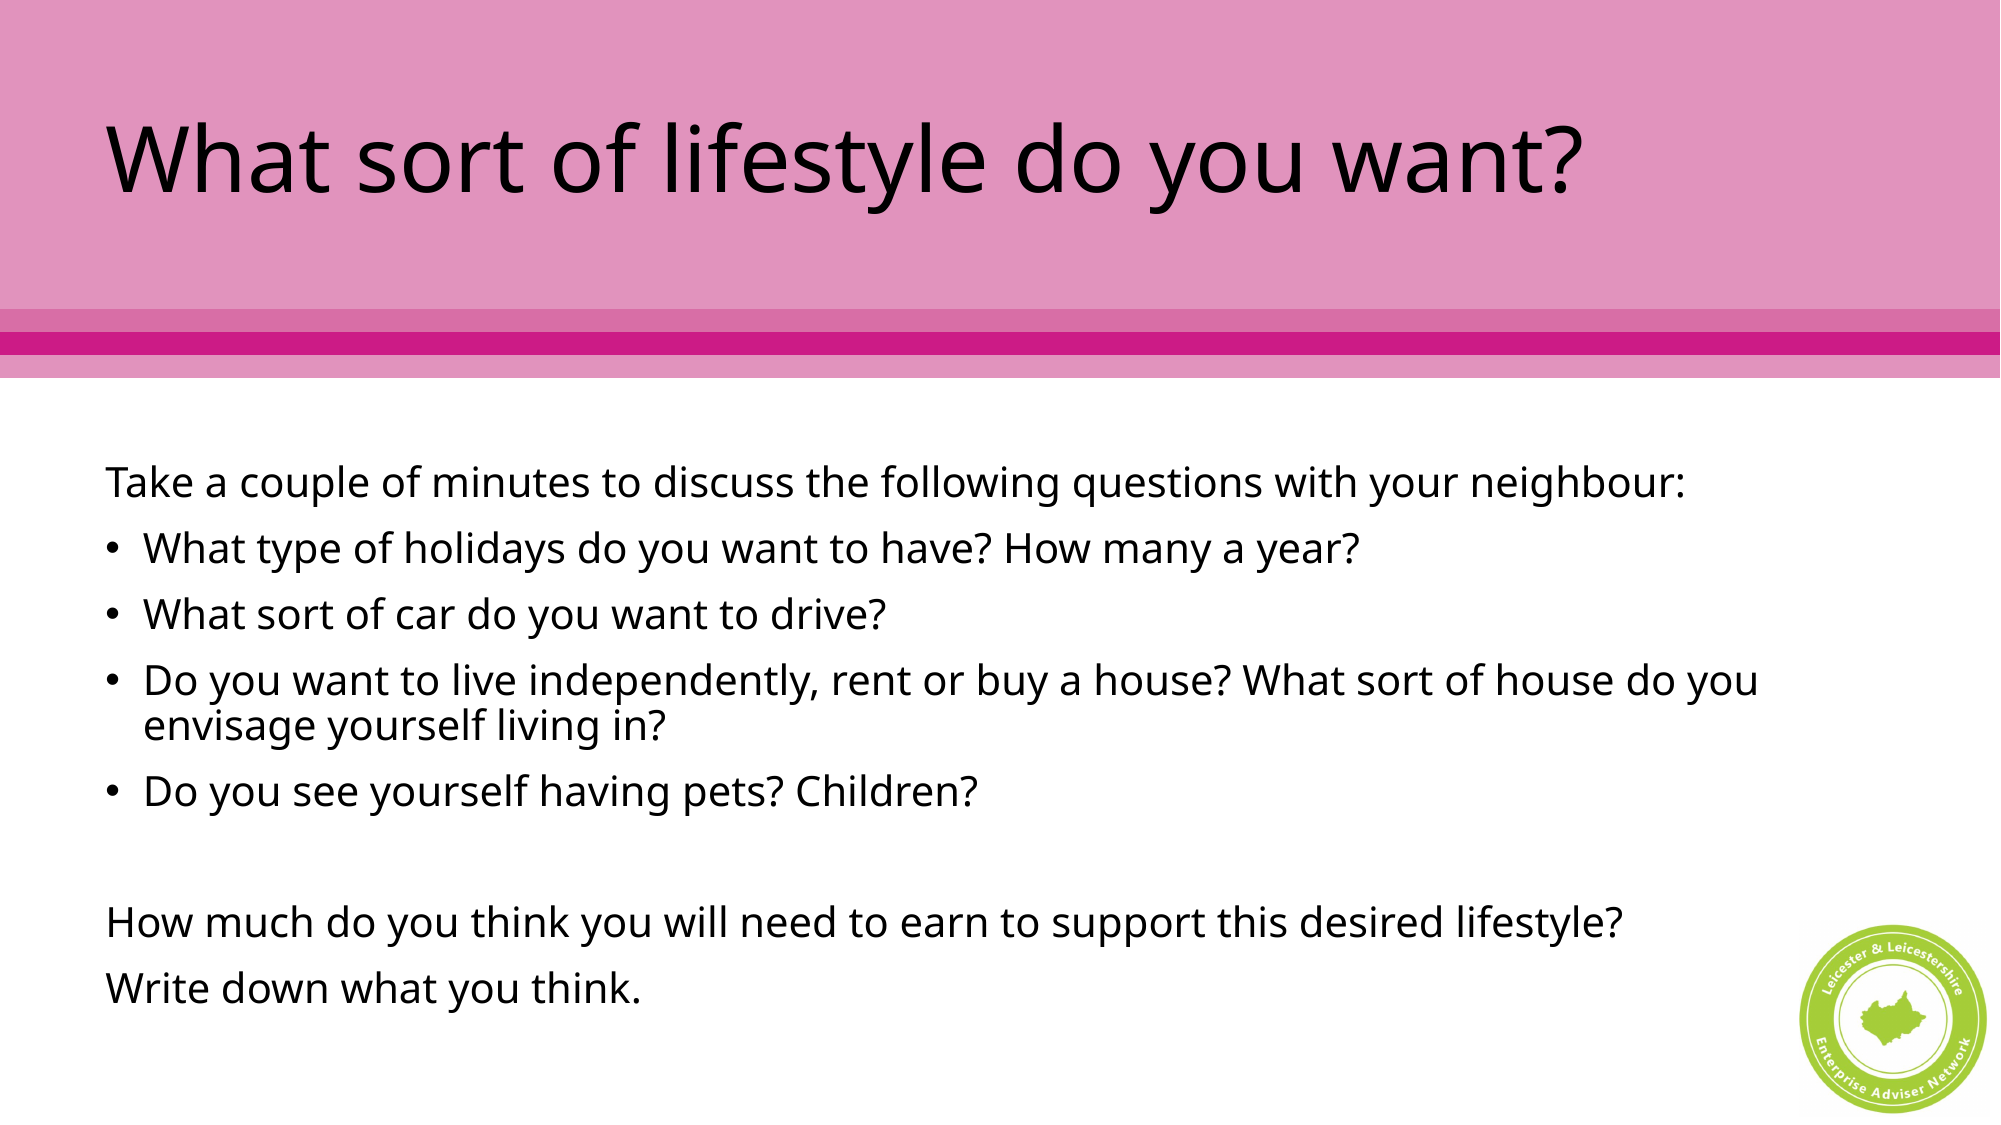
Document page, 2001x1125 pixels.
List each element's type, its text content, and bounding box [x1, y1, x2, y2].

picture [1799, 920, 1990, 1117]
text_box [0, 0, 2000, 309]
text_box [0, 309, 2000, 332]
title What sort of lifestyle do you want? [90, 54, 1816, 272]
text_box [0, 332, 2000, 355]
list Take a couple of minutes to discuss the following questions with your neighbour: What type of holidays do you want to have? How many a year? What sort of car do you want to drive? Do you want to live independently, rent or buy a house? What sort of house do you envisage yourself living in? Do you see yourself having pets? Children? How much do you think you will need to earn to support this desired lifestyle? Write down what you think. [90, 453, 1944, 1125]
text_box [0, 355, 2000, 378]
